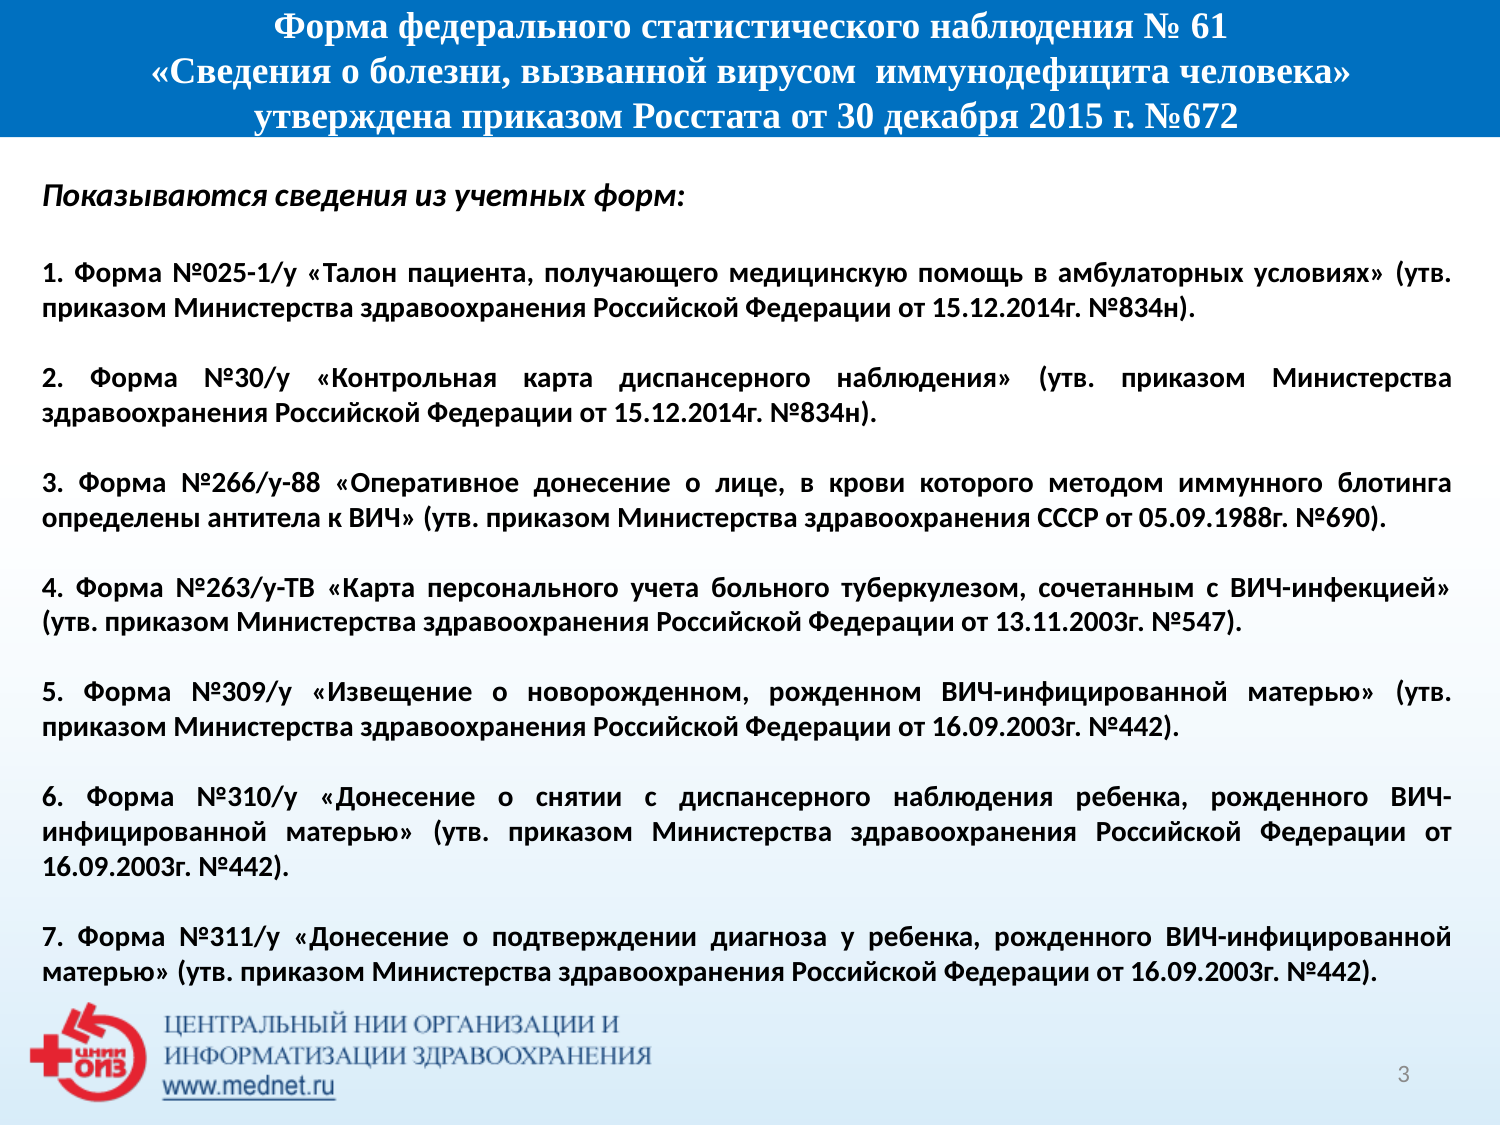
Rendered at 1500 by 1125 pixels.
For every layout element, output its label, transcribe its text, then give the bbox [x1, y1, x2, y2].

slide_number 3 [1074, 1042, 1425, 1103]
picture [0, 139, 1500, 1125]
text_box Форма федерального статистического наблюдения № 61 «Сведения о болезни, вызванной вирусом иммунодефицита человека» утверждена приказом Росстата от 30 декабря 2015 г. №672 [0, 0, 1500, 139]
text_box Показываются сведения из учетных форм: 1. Форма №025-1/у «Талон пациента, получающего медицинскую помощь в амбулаторных условиях» (утв. приказом Министерства здравоохранения Российской Федерации от 15.12.2014г. №834н). 2. Форма №30/у «Контрольная карта диспансерного наблюдения» (утв. приказом Министерства здравоохранения Российской Федерации от 15.12.2014г. №834н). 3. Форма №266/у-88 «Оперативное донесение о лице, в крови которого методом иммунного блотинга определены антитела к ВИЧ» (утв. приказом Министерства здравоохранения СССР от 05.09.1988г. №690). 4. Форма №263/у-ТВ «Карта персонального учета больного туберкулезом, сочетанным с ВИЧ-инфекцией» (утв. приказом Министерства здравоохранения Российской Федерации от 13.11.2003г. №547). 5. Форма №309/у «Извещение о новорожденном, рожденном ВИЧ-инфицированной матерью» (утв. приказом Министерства здравоохранения Российской Федерации от 16.09.2003г. №442). 6. Форма №310/у «Донесение о снятии с диспансерного наблюдения ребенка, рожденного ВИЧ-инфицированной матерью» (утв. приказом Министерства здравоохранения Российской Федерации от 16.09.2003г. №442). 7. Форма №311/у «Донесение о подтверждении диагноза у ребенка, рожденного ВИЧ-инфицированной матерью» (утв. приказом Министерства здравоохранения Российской Федерации от 16.09.2003г. №442). [27, 165, 1469, 1035]
